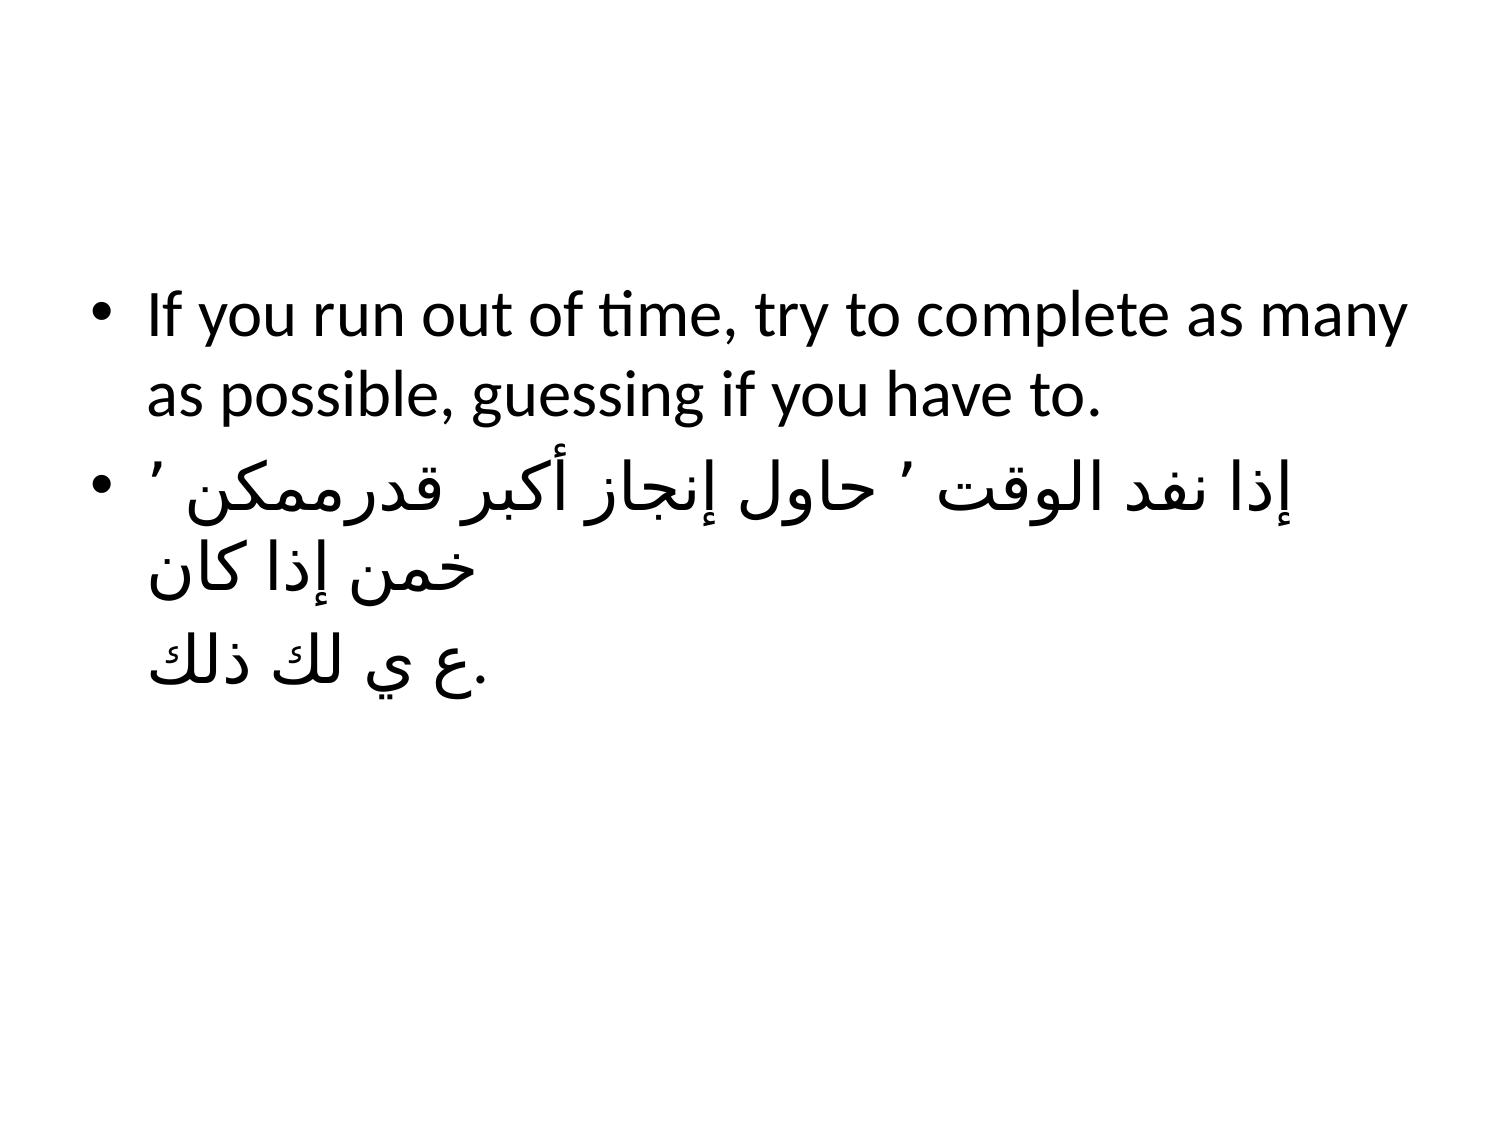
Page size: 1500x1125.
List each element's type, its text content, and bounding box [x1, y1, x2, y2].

list If you run out of time, try to complete as many as possible, guessing if you have to. إذا نفد الوقت ٬ حاول إنجاز أكبر قدرممكن ٬ خمن إذا كان ع ي لك ذلك. [75, 262, 1425, 1005]
